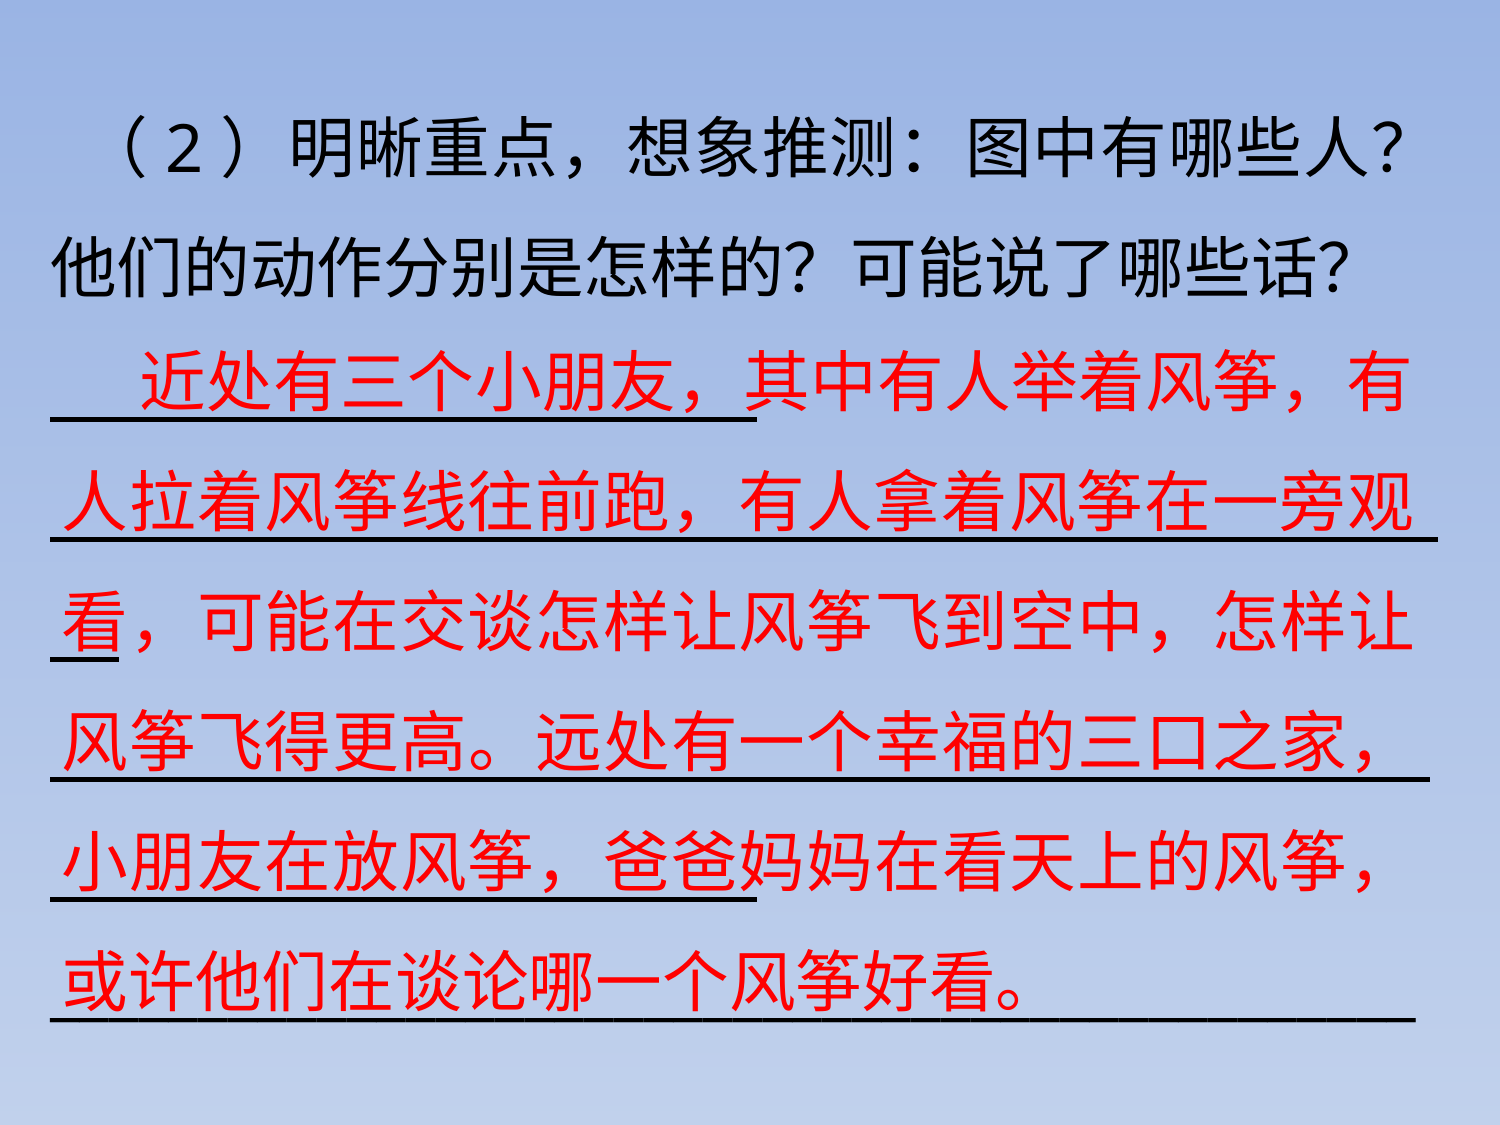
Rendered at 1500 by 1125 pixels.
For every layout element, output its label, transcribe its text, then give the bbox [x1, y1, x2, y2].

text_box （2）明晰重点，想象推测：图中有哪些人？他们的动作分别是怎样的？可能说了哪些话？ _________________________________________________________________________________ [35, 58, 1454, 1125]
text_box 近处有三个小朋友，其中有人举着风筝，有人拉着风筝线往前跑，有人拿着风筝在一旁观看，可能在交谈怎样让风筝飞到空中，怎样让风筝飞得更高。远处有一个幸福的三口之家，小朋友在放风筝，爸爸妈妈在看天上的风筝，或许他们在谈论哪一个风筝好看。 [46, 292, 1430, 1028]
